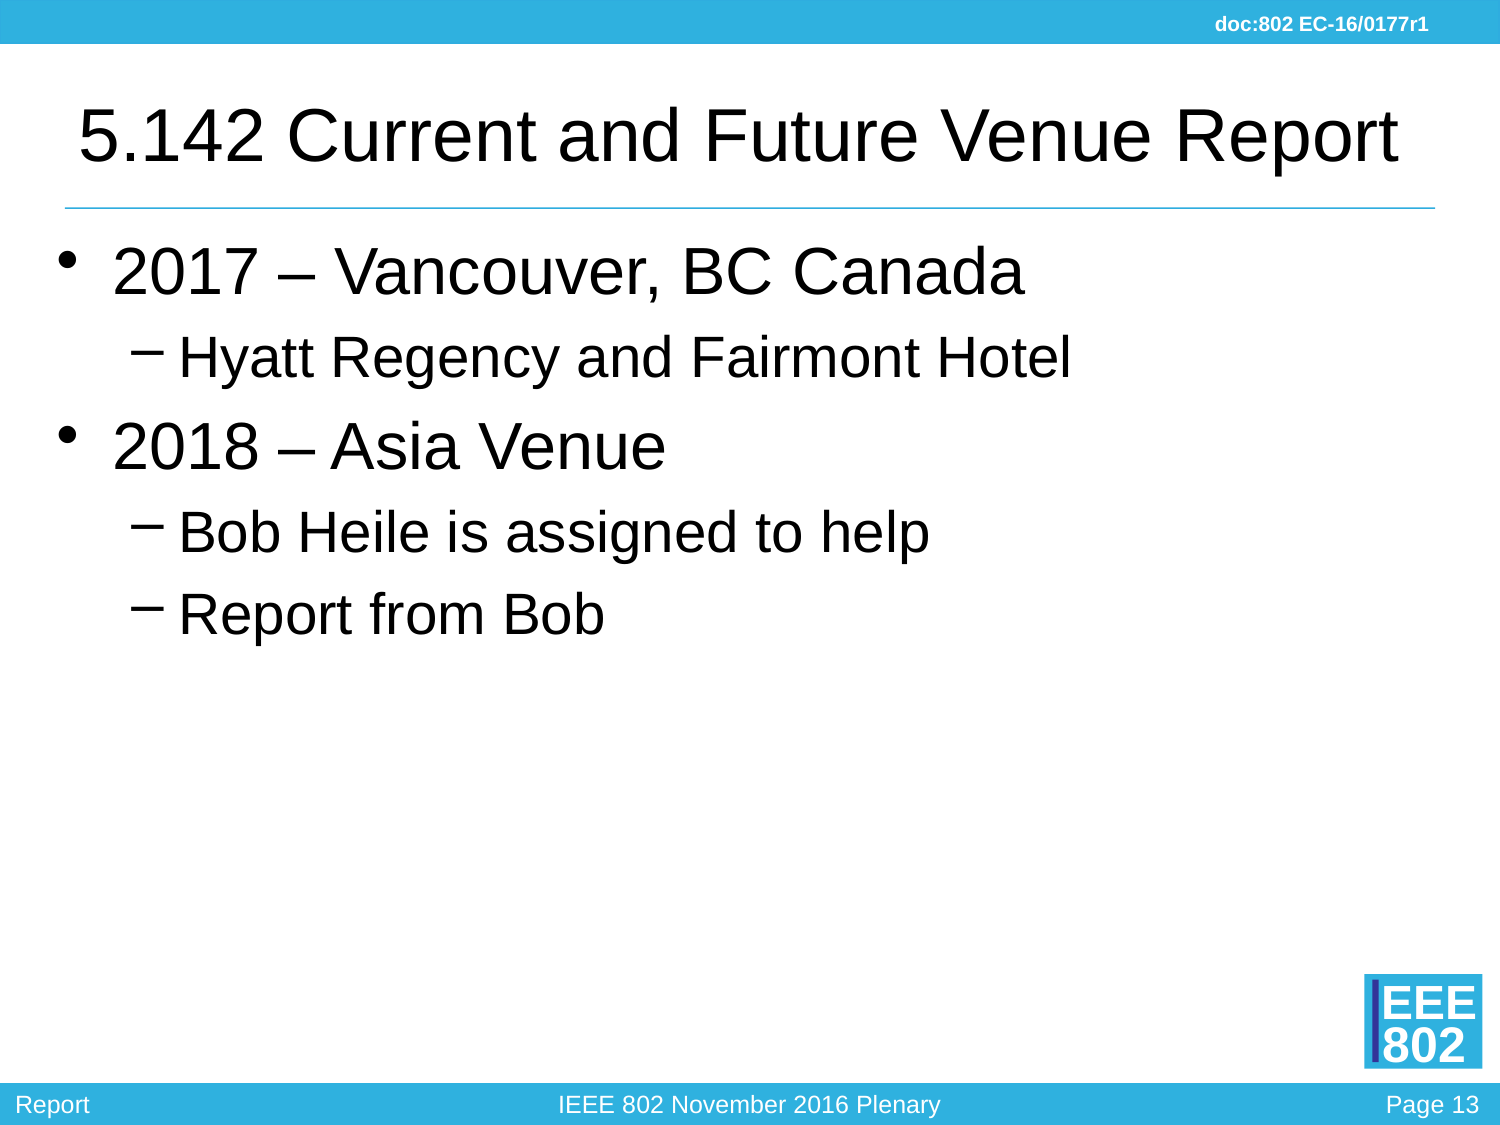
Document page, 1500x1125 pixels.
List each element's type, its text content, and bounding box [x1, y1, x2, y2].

title 5.142 Current and Future Venue Report [41, 66, 1438, 197]
list 2017 – Vancouver, BC Canada Hyatt Regency and Fairmont Hotel 2018 – Asia Venue Bob Heile is assigned to help Report from Bob [41, 220, 1392, 1038]
